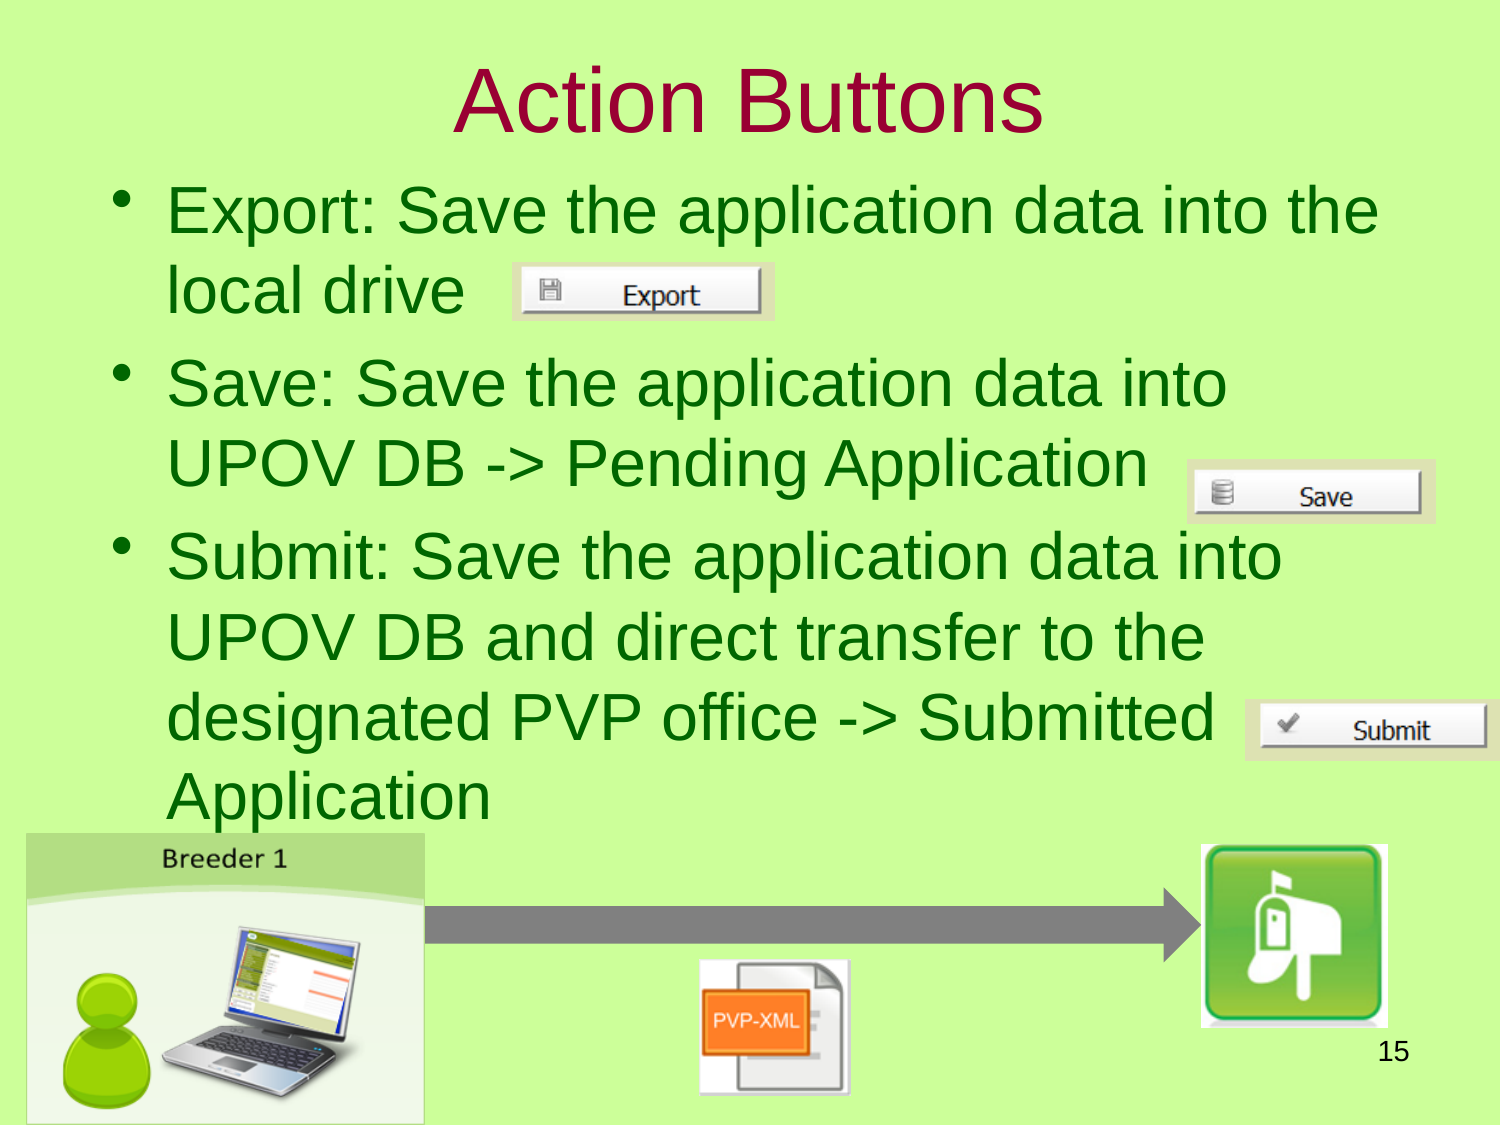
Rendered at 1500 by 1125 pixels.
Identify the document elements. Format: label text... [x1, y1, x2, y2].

picture [26, 833, 426, 1125]
picture [512, 262, 776, 321]
title Action Buttons [75, 1, 1425, 190]
picture [1200, 844, 1388, 1028]
slide_number 15 [1074, 1024, 1425, 1103]
text_box [429, 885, 1195, 965]
picture [698, 959, 851, 1096]
picture [1245, 699, 1500, 762]
list Export: Save the application data into the local drive Save: Save the application data into UPOV DB -> Pending Application Submit: Save the application data into UPOV DB and direct transfer to the designated PVP office -> Submitted Application [95, 159, 1446, 902]
picture [1187, 459, 1437, 525]
